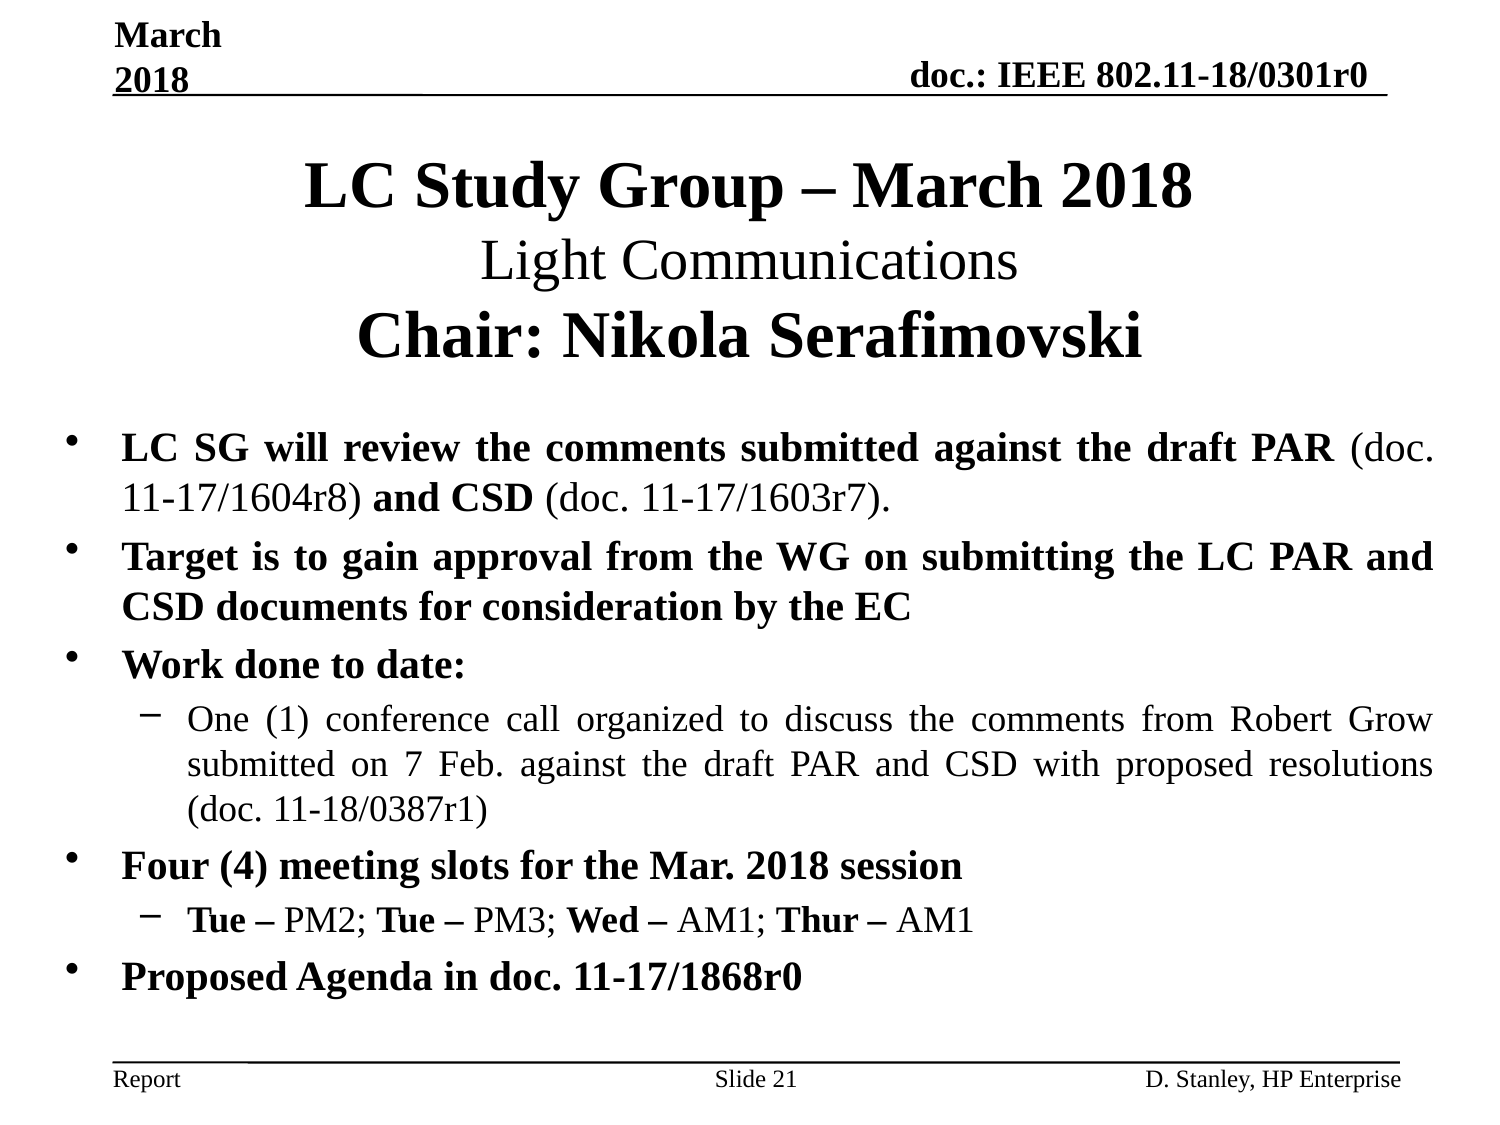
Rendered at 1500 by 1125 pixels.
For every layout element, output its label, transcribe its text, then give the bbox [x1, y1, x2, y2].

title LC Study Group – March 2018 Light Communications Chair: Nikola Serafimovski [112, 137, 1388, 375]
list LC SG will review the comments submitted against the draft PAR (doc. 11-17/1604r8) and CSD (doc. 11-17/1603r7). Target is to gain approval from the WG on submitting the LC PAR and CSD documents for consideration by the EC Work done to date: One (1) conference call organized to discuss the comments from Robert Grow submitted on 7 Feb. against the draft PAR and CSD with proposed resolutions (doc. 11-18/0387r1) Four (4) meeting slots for the Mar. 2018 session Tue – PM2; Tue – PM3; Wed – AM1; Thur – AM1 Proposed Agenda in doc. 11-17/1868r0 [50, 412, 1450, 1063]
footer D. Stanley, HP Enterprise [1057, 1062, 1402, 1093]
slide_number Slide 21 [712, 1062, 800, 1093]
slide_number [114, 54, 269, 100]
